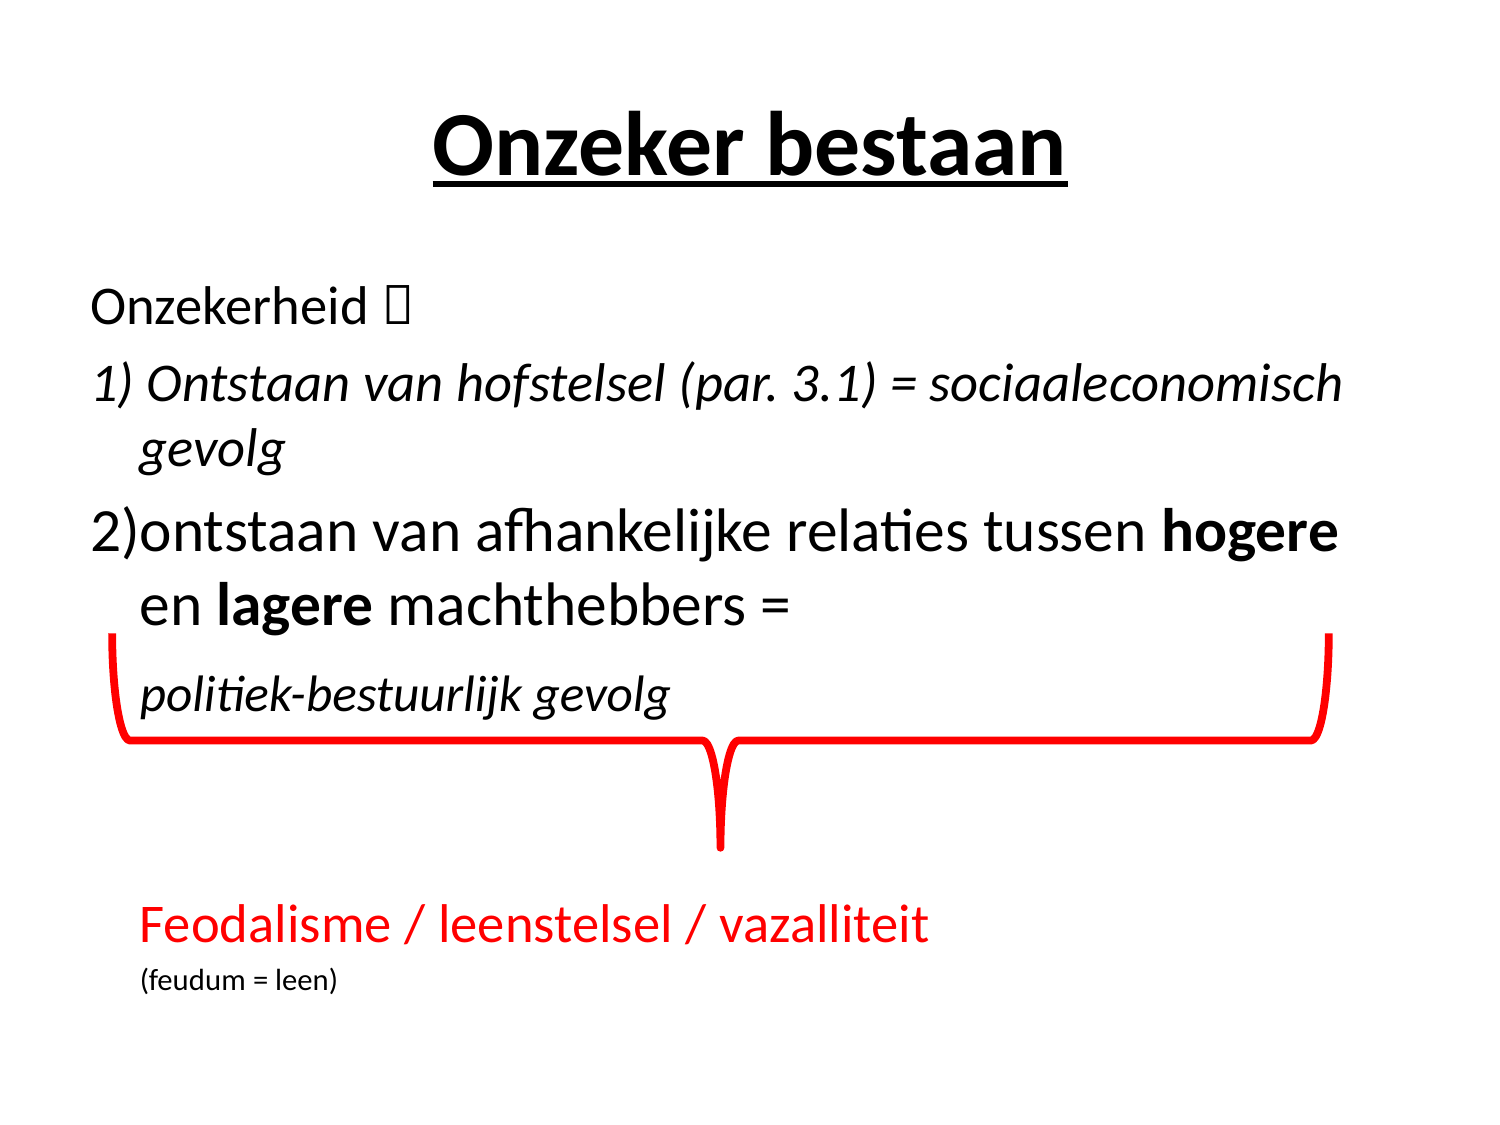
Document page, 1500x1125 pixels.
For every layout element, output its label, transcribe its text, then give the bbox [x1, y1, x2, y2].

title Onzeker bestaan [75, 45, 1425, 233]
text_box [111, 633, 1330, 849]
list Onzekerheid  1) Ontstaan van hofstelsel (par. 3.1) = sociaaleconomisch gevolg 2)ontstaan van afhankelijke relaties tussen hogere en lagere machthebbers = politiek-bestuurlijk gevolg Feodalisme / leenstelsel / vazalliteit (feudum = leen) [75, 262, 1425, 1005]
